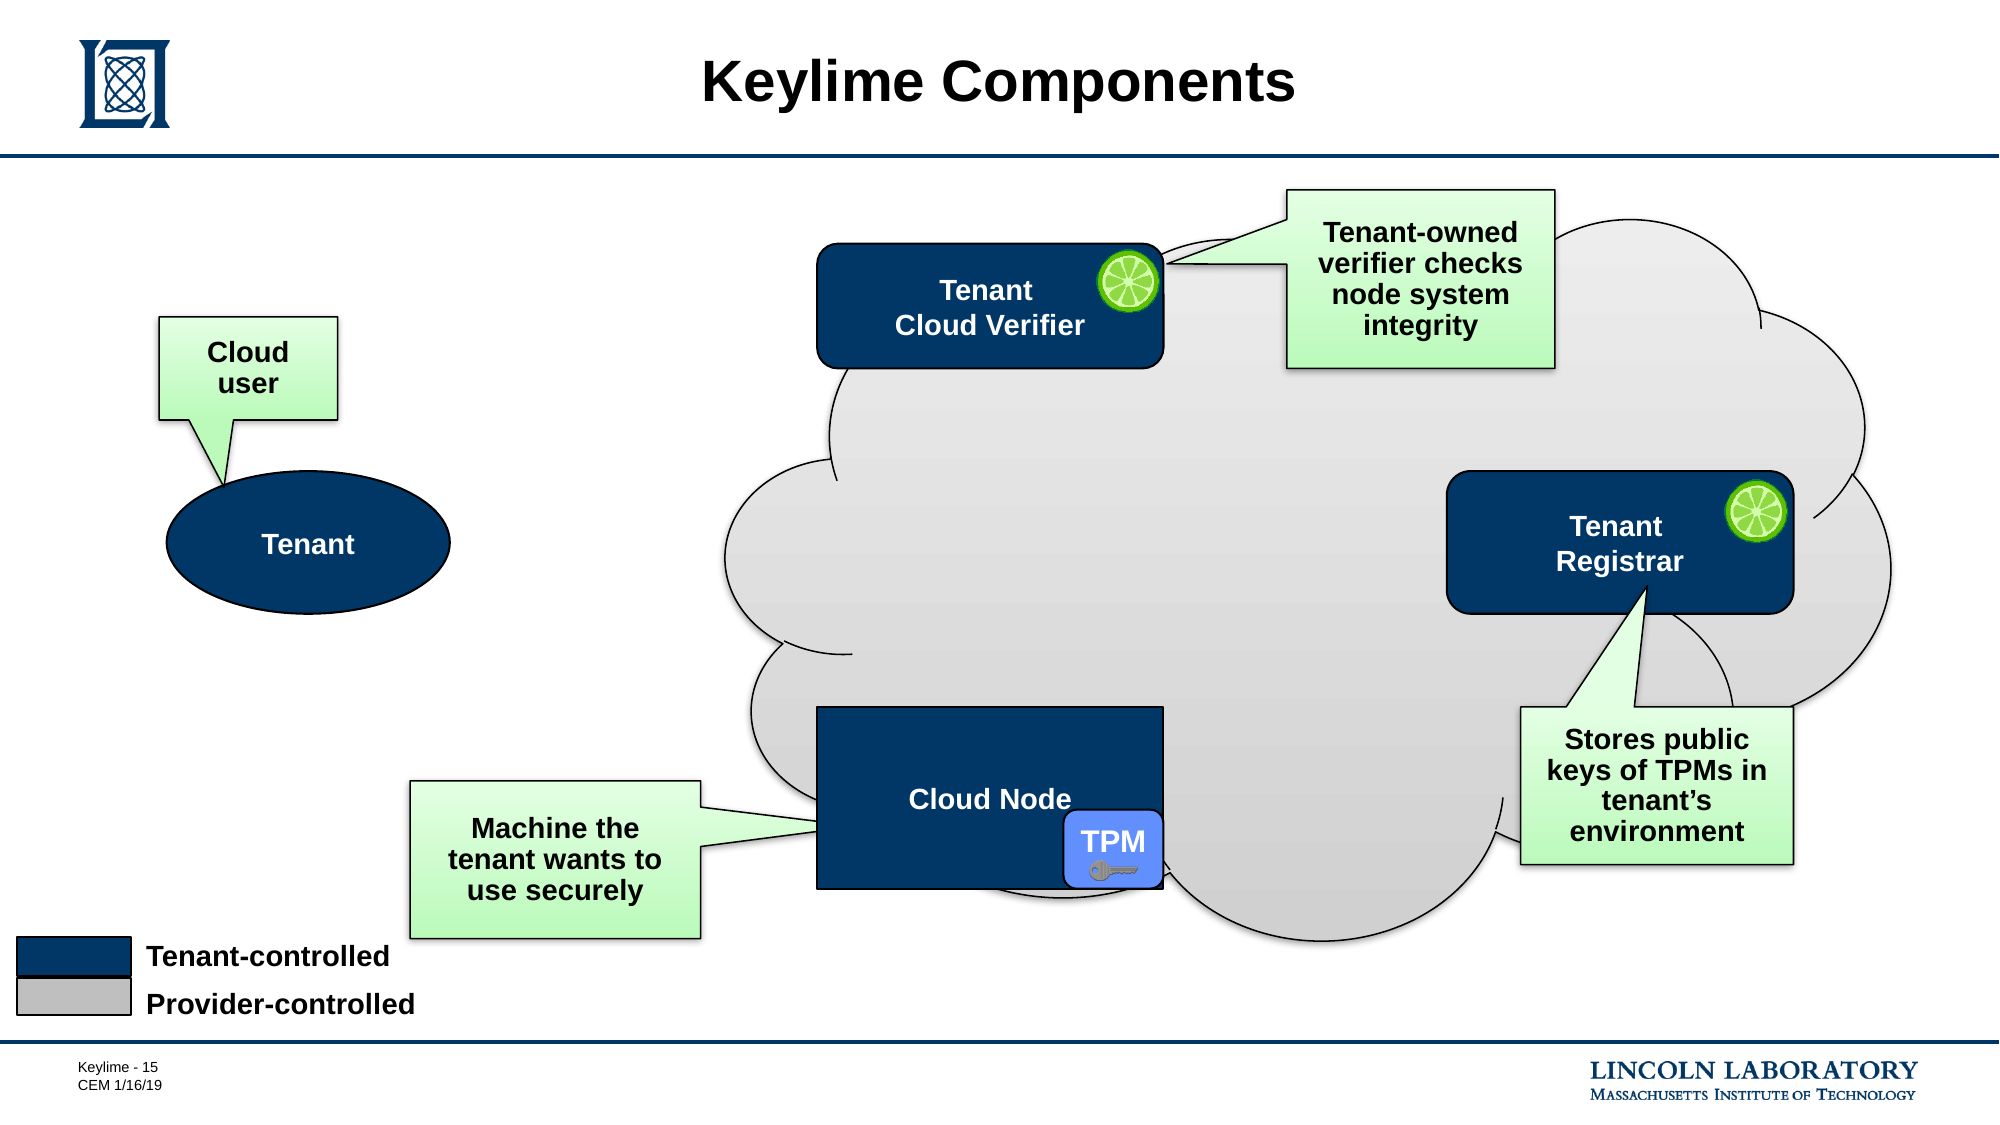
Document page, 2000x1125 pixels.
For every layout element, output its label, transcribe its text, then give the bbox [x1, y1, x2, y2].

text_box Tenant Registrar [1446, 471, 1794, 614]
title Keylime Components [205, 16, 1794, 151]
picture [79, 40, 170, 128]
text_box Cloud user [158, 316, 339, 488]
picture [1096, 249, 1160, 313]
text_box Tenant [166, 471, 450, 614]
picture [1588, 1061, 1918, 1100]
picture [1724, 479, 1788, 543]
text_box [16, 930, 451, 1029]
text_box Stores public keys of TPMs in tenant’s environment [1519, 585, 1795, 866]
text_box [724, 218, 1892, 942]
text_box Tenant Cloud Verifier [817, 243, 1164, 369]
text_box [816, 706, 1164, 889]
text_box Machine the tenant wants to use securely [409, 780, 811, 940]
text_box Tenant-owned verifier checks node system integrity [1166, 189, 1556, 370]
